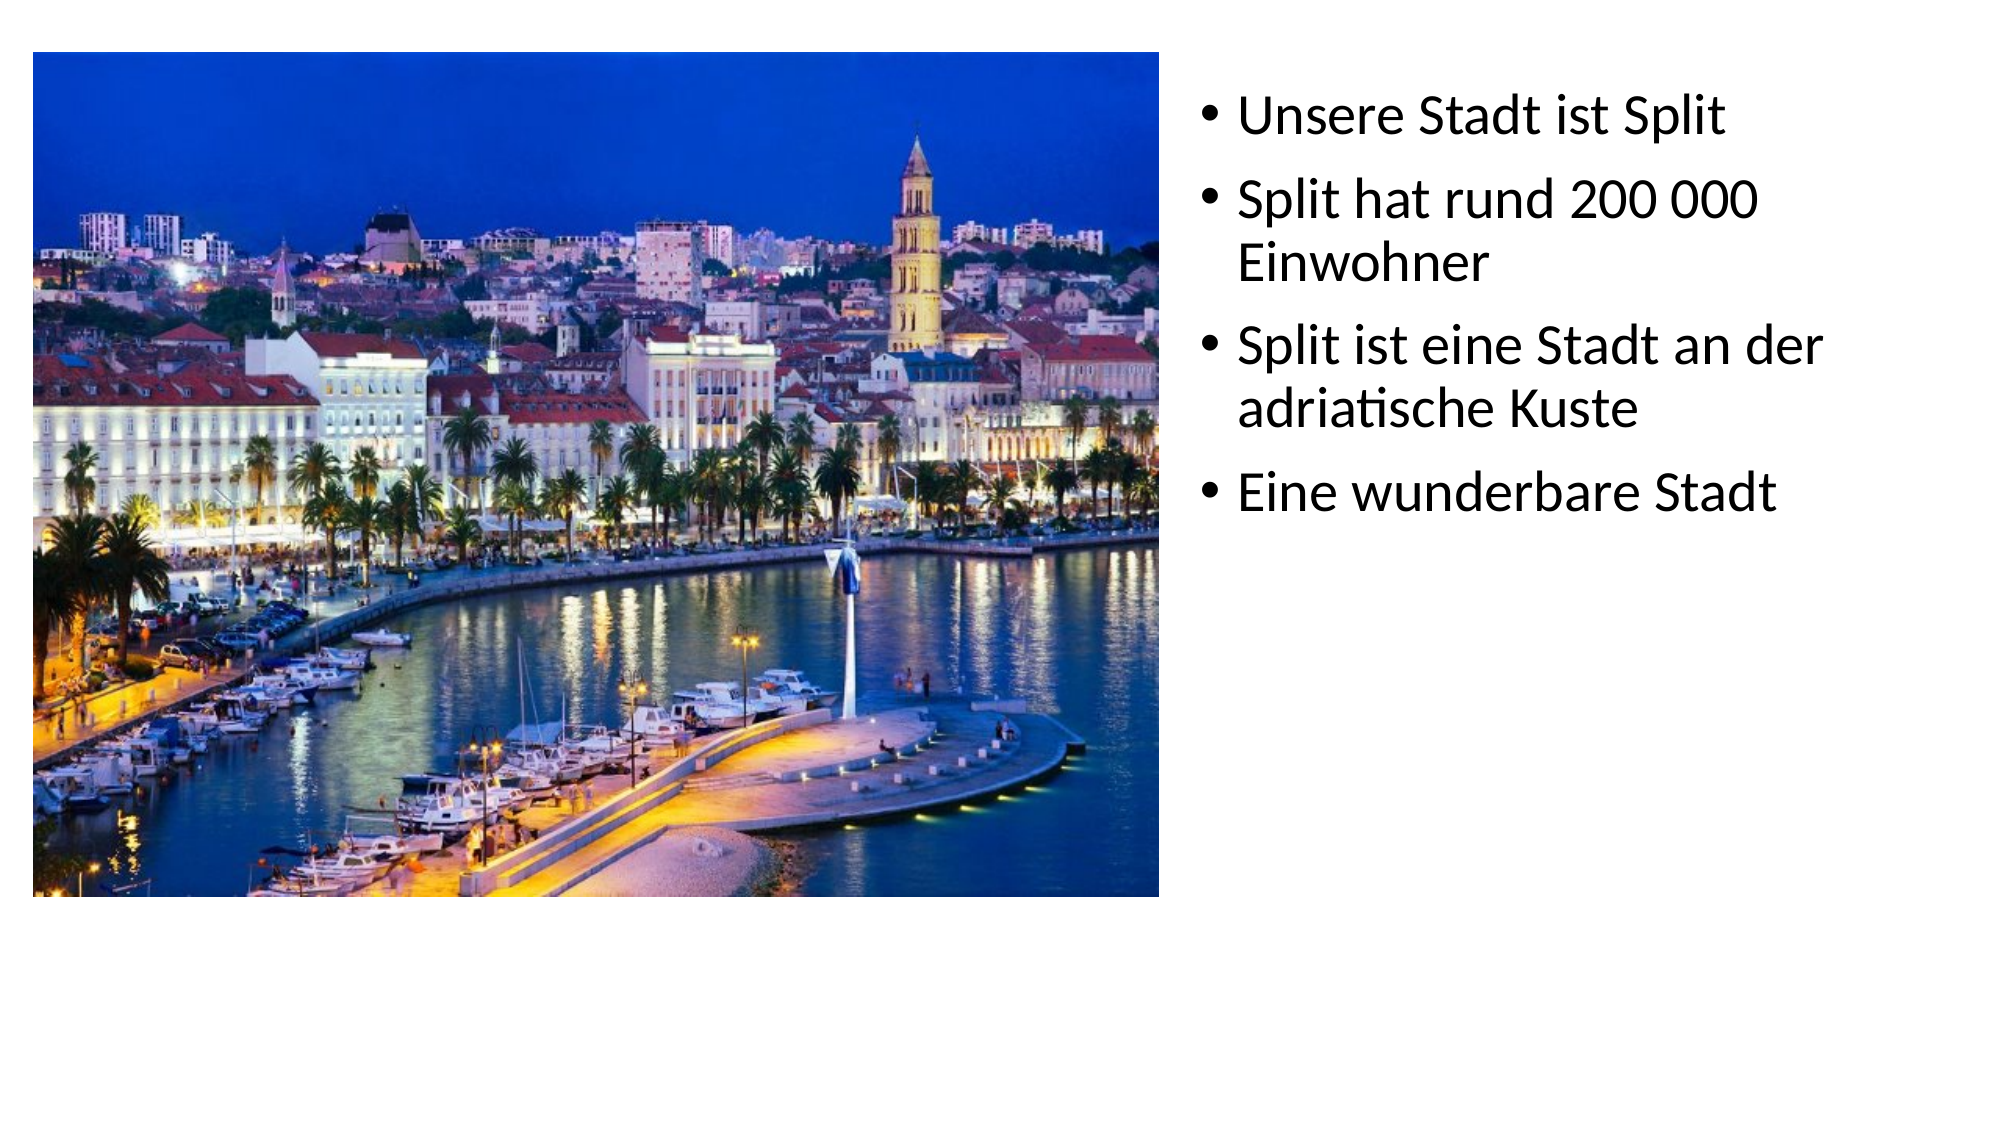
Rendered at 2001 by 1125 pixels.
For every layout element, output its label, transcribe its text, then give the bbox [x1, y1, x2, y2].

picture [33, 52, 1159, 897]
list Unsere Stadt ist Split Split hat rund 200 000 Einwohner Split ist eine Stadt an der adriatische Kuste Eine wunderbare Stadt [1184, 76, 1951, 1009]
